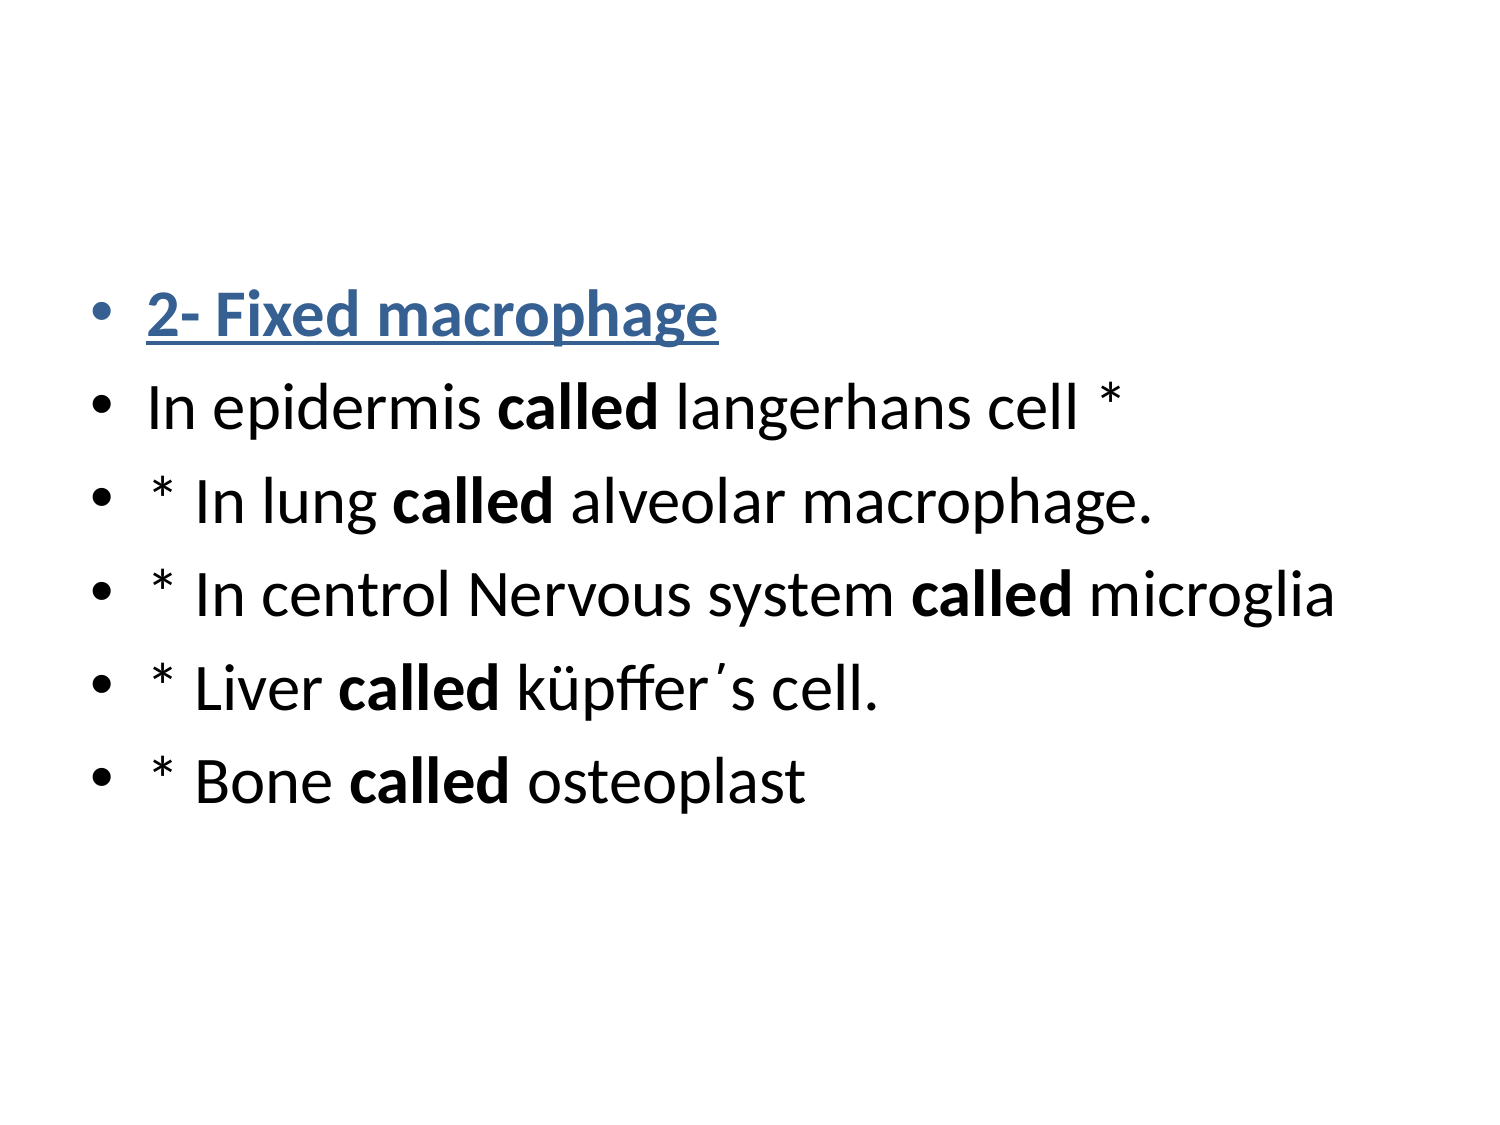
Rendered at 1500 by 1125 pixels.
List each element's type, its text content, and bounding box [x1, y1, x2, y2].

list 2- Fixed macrophage In epidermis called langerhans cell * * In lung called alveolar macrophage. * In centrol Nervous system called microglia * Liver called küpffer΄s cell. * Bone called osteoplast [75, 262, 1425, 1005]
